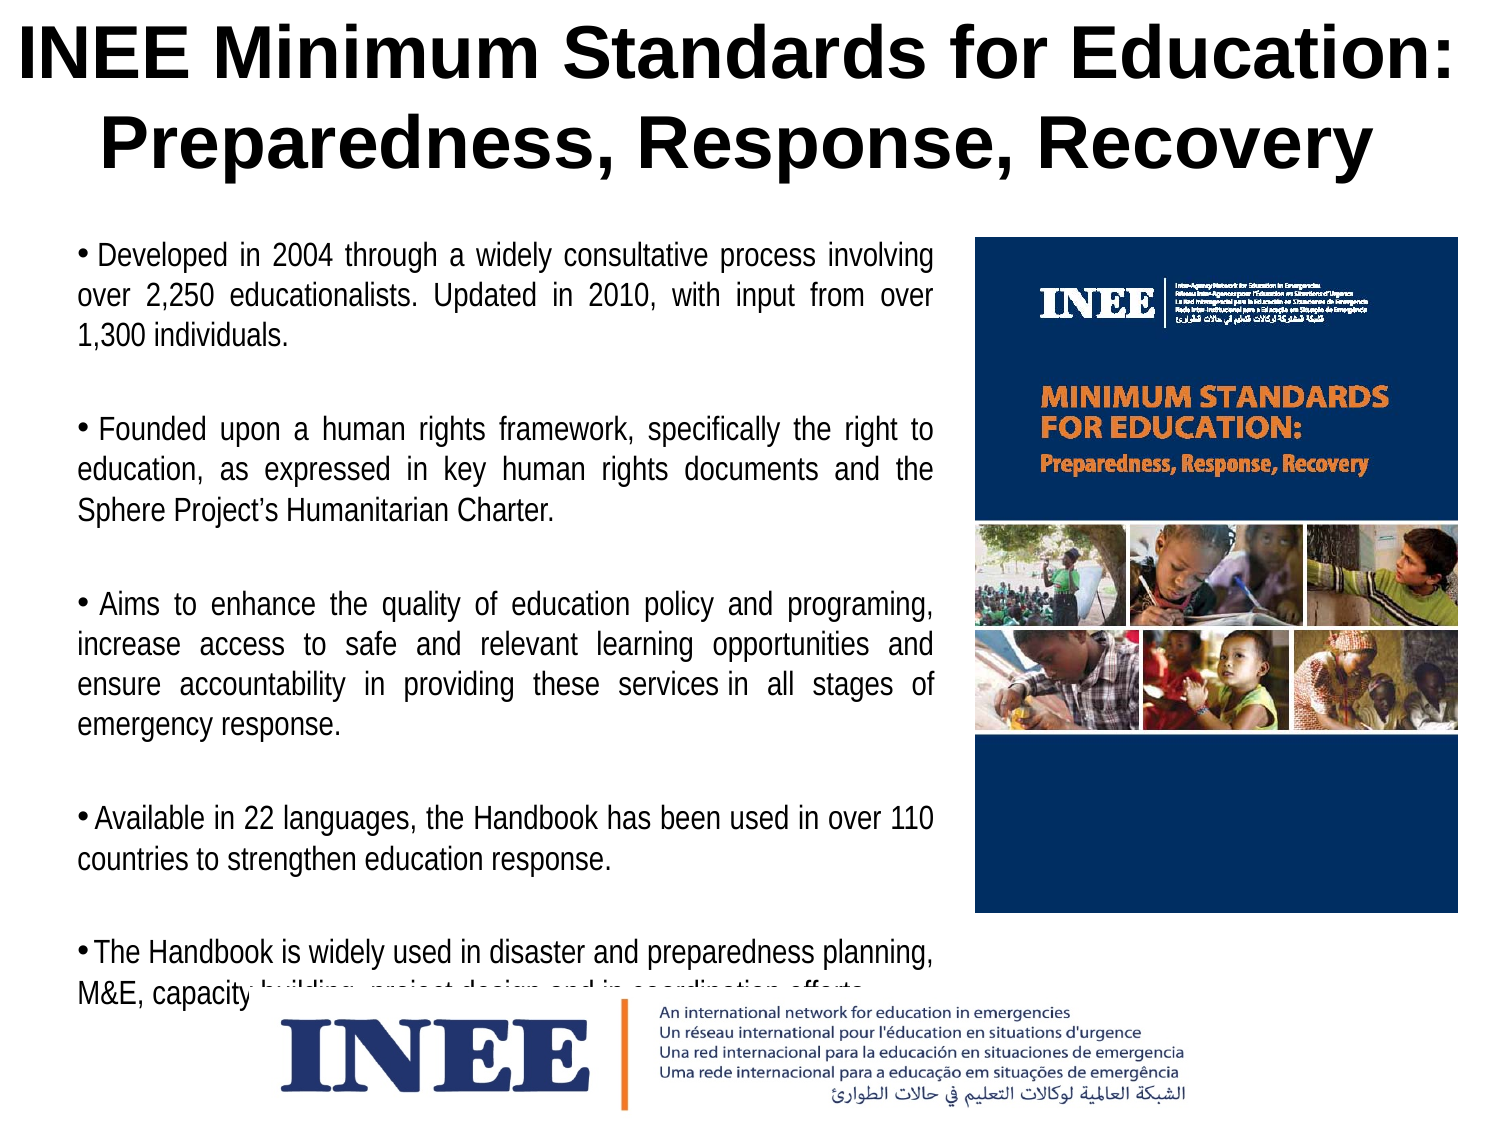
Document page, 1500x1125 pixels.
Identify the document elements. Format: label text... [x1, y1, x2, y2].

picture [249, 987, 1226, 1125]
picture [974, 237, 1458, 913]
subtitle Developed in 2004 through a widely consultative process involving over 2,250 educationalists. Updated in 2010, with input from over 1,300 individuals. Founded upon a human rights framework, specifically the right to education, as expressed in key human rights documents and the Sphere Project’s Humanitarian Charter. Aims to enhance the quality of education policy and programing, increase access to safe and relevant learning opportunities and ensure accountability in providing these services in all stages of emergency response. Available in 22 languages, the Handbook has been used in over 110 countries to strengthen education response. The Handbook is widely used in disaster and preparedness planning, M&E, capacity building, project design and in coordination efforts. [62, 224, 950, 1025]
title INEE Minimum Standards for Education: Preparedness, Response, Recovery [0, 0, 1475, 188]
